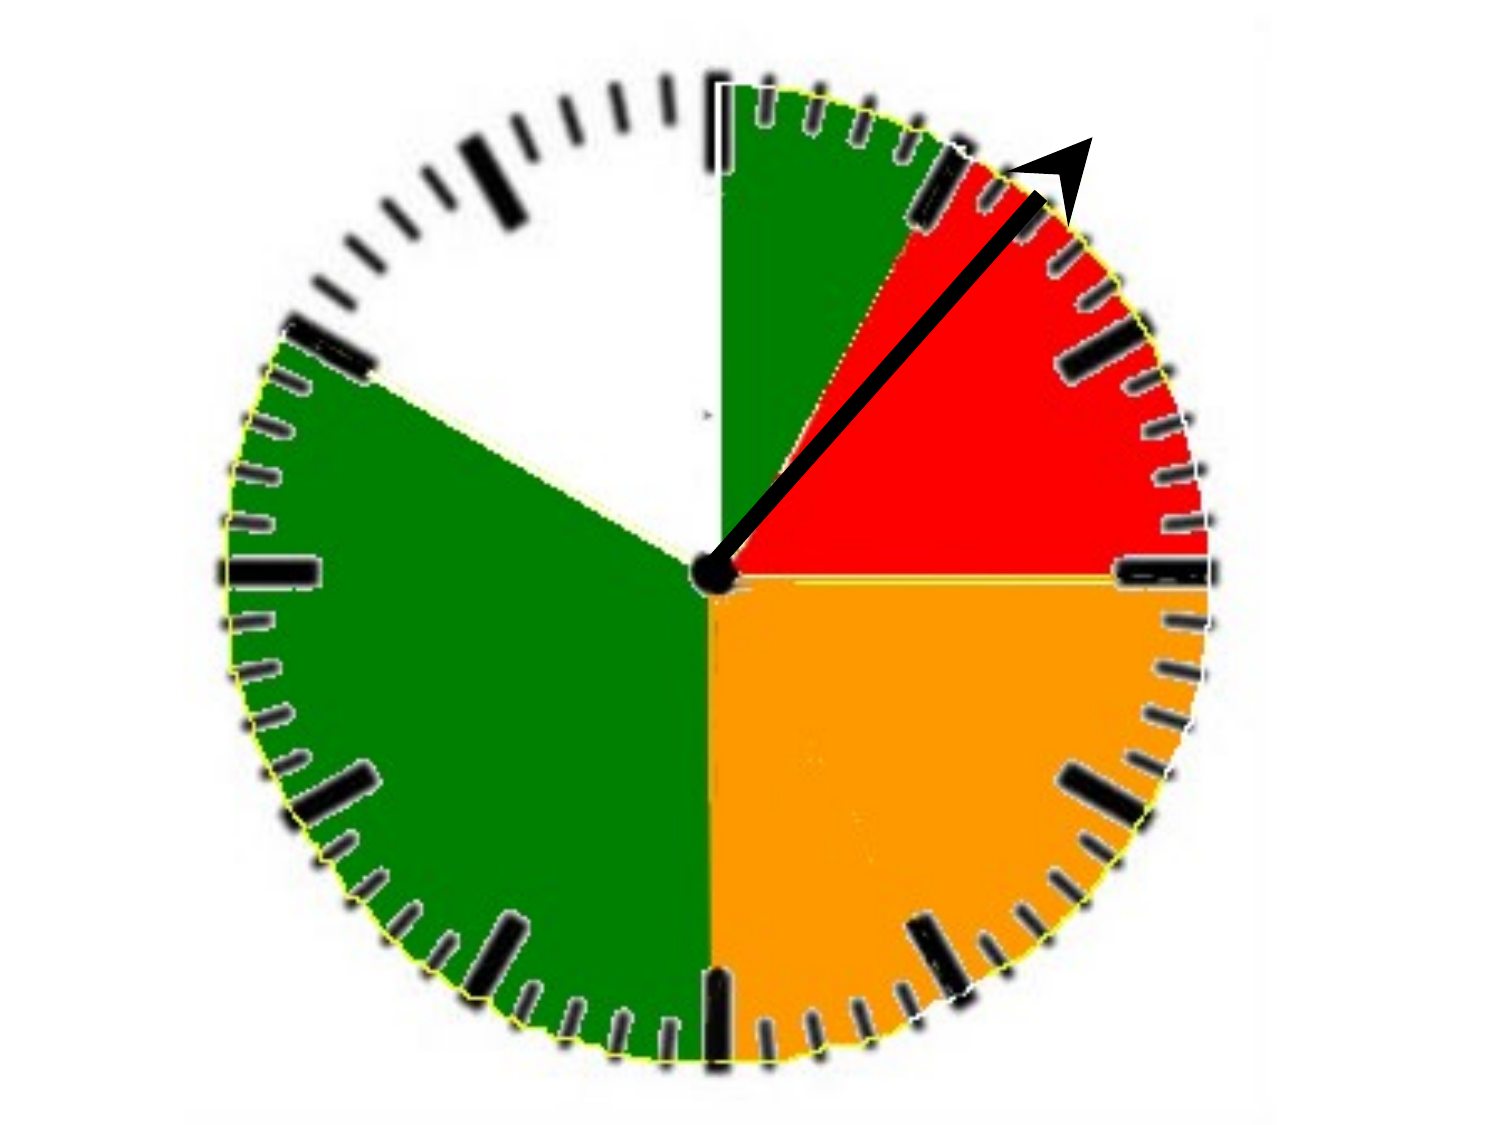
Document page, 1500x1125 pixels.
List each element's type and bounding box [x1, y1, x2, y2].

picture [182, 5, 1306, 1125]
text_box [690, 160, 1117, 540]
